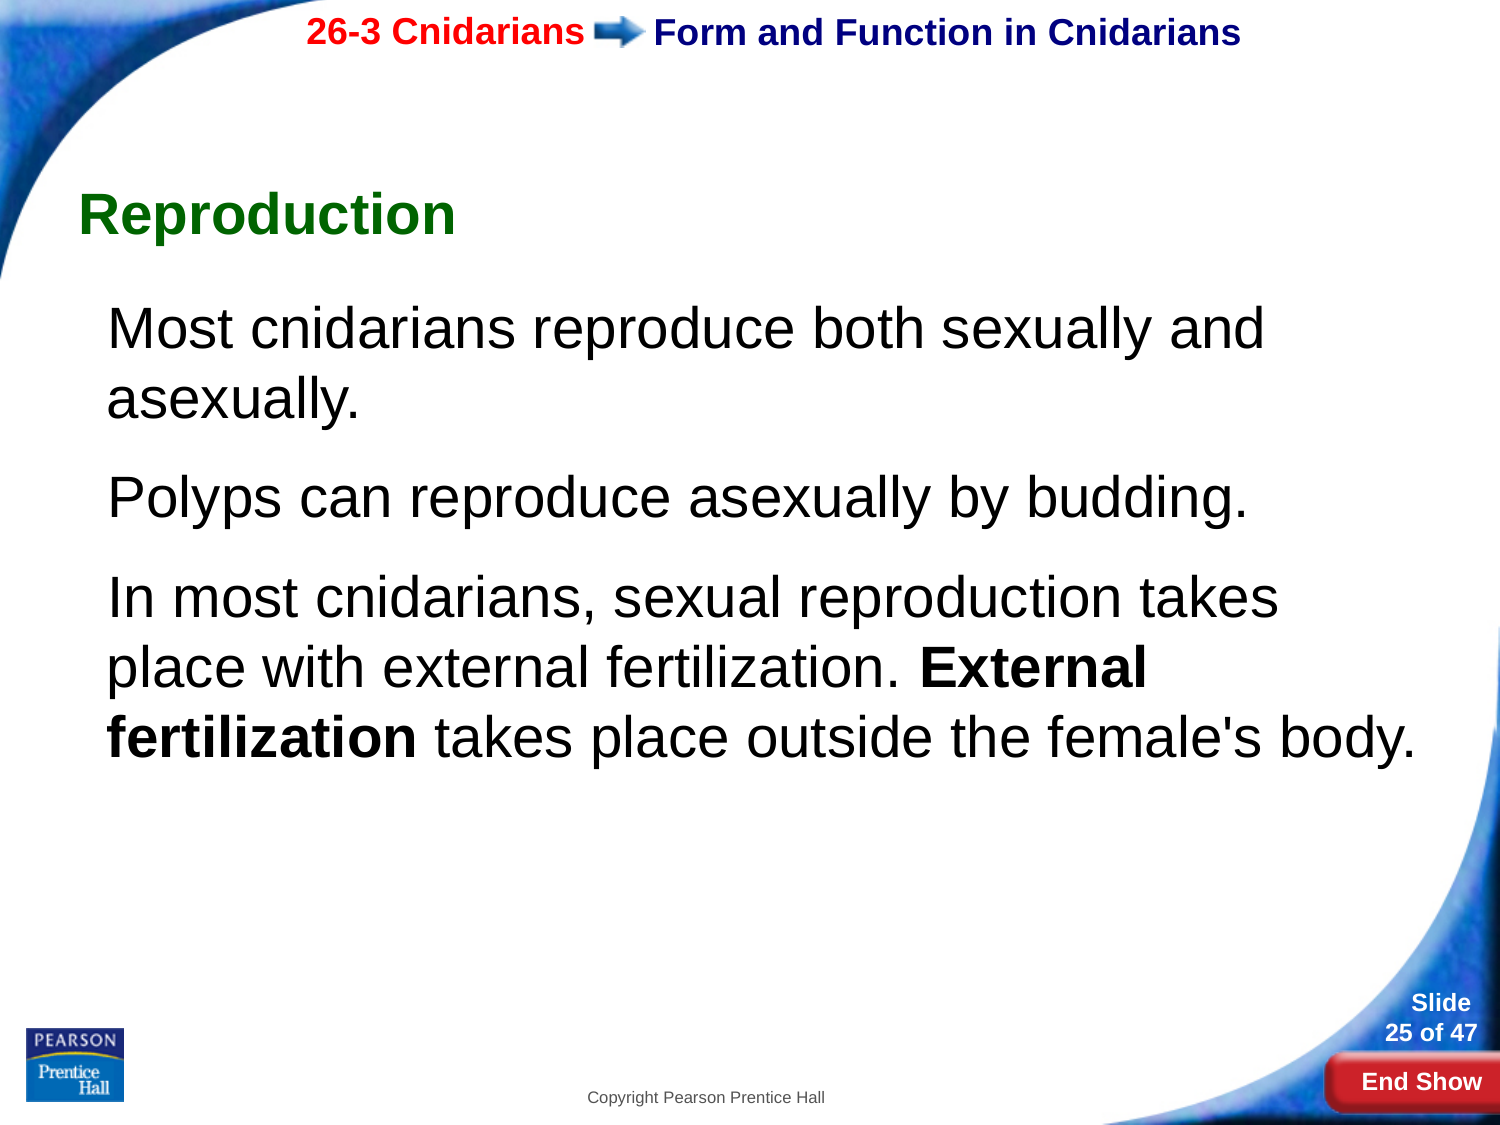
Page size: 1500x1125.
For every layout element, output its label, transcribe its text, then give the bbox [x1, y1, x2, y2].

footer Copyright Pearson Prentice Hall [468, 1078, 945, 1105]
picture [0, 0, 1500, 1125]
title Form and Function in Cnidarians [638, 0, 1308, 76]
list Reproduction Most cnidarians reproduce both sexually and asexually. Polyps can reproduce asexually by budding. In most cnidarians, sexual reproduction takes place with external fertilization. External fertilization takes place outside the female's body. [44, 179, 1448, 976]
